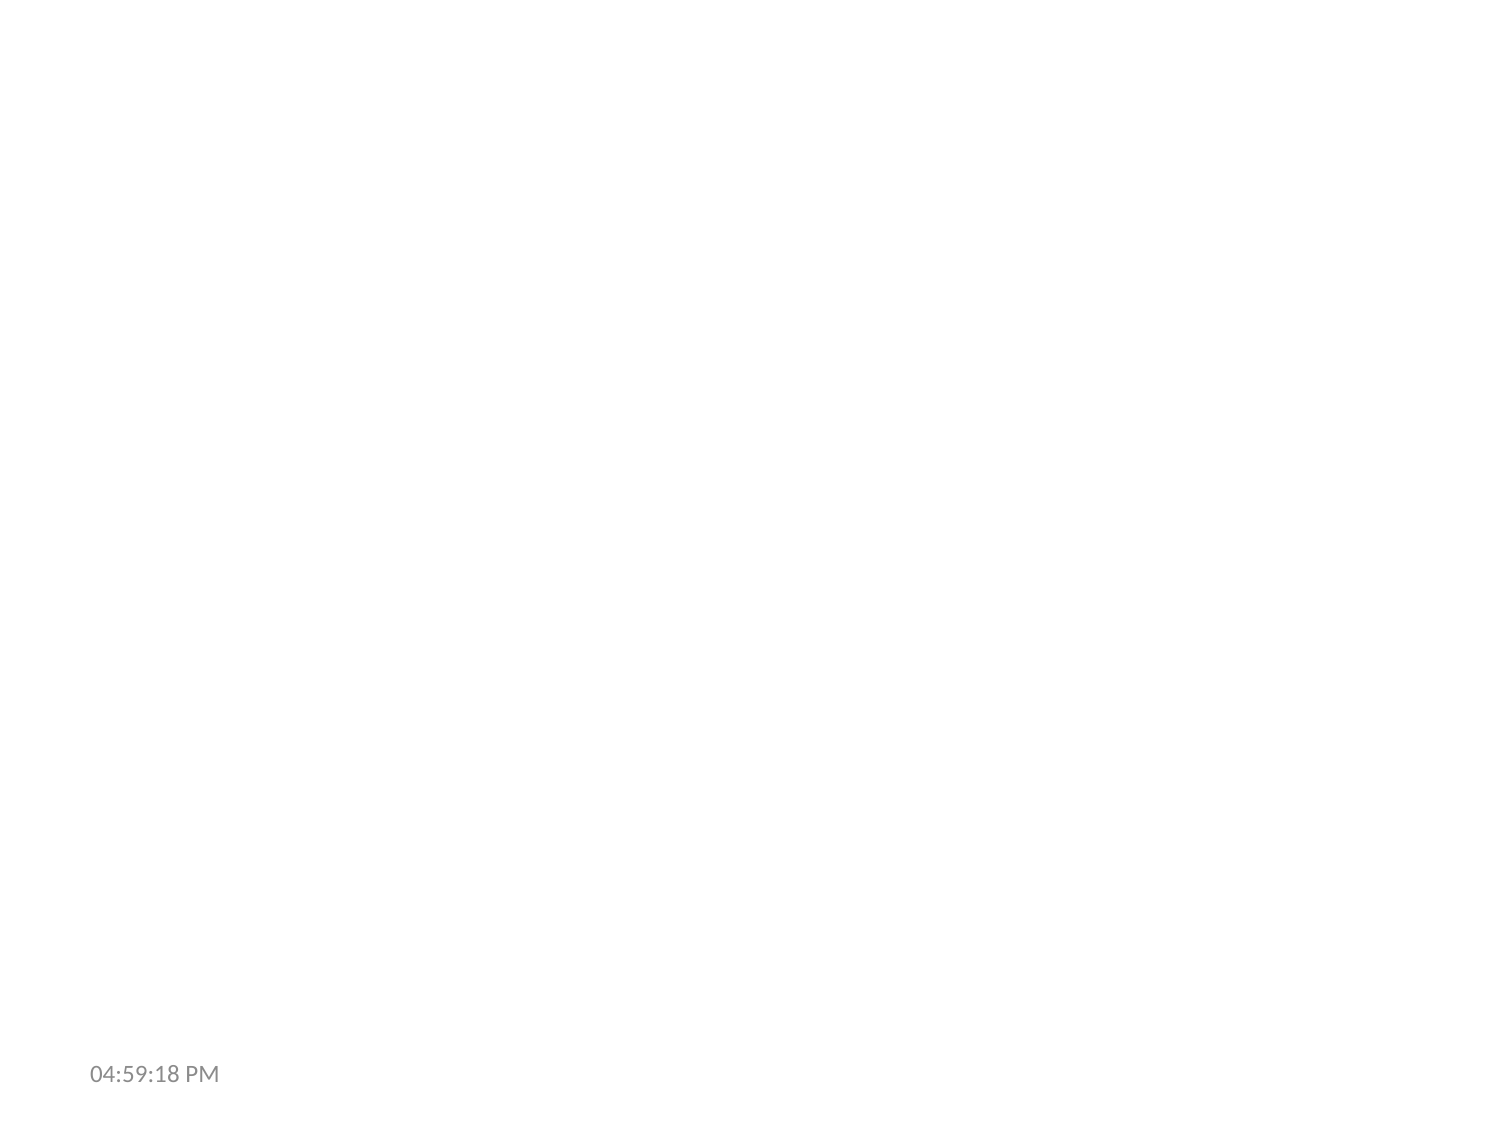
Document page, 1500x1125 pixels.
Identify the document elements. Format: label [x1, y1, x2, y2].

slide_number [75, 1042, 425, 1103]
